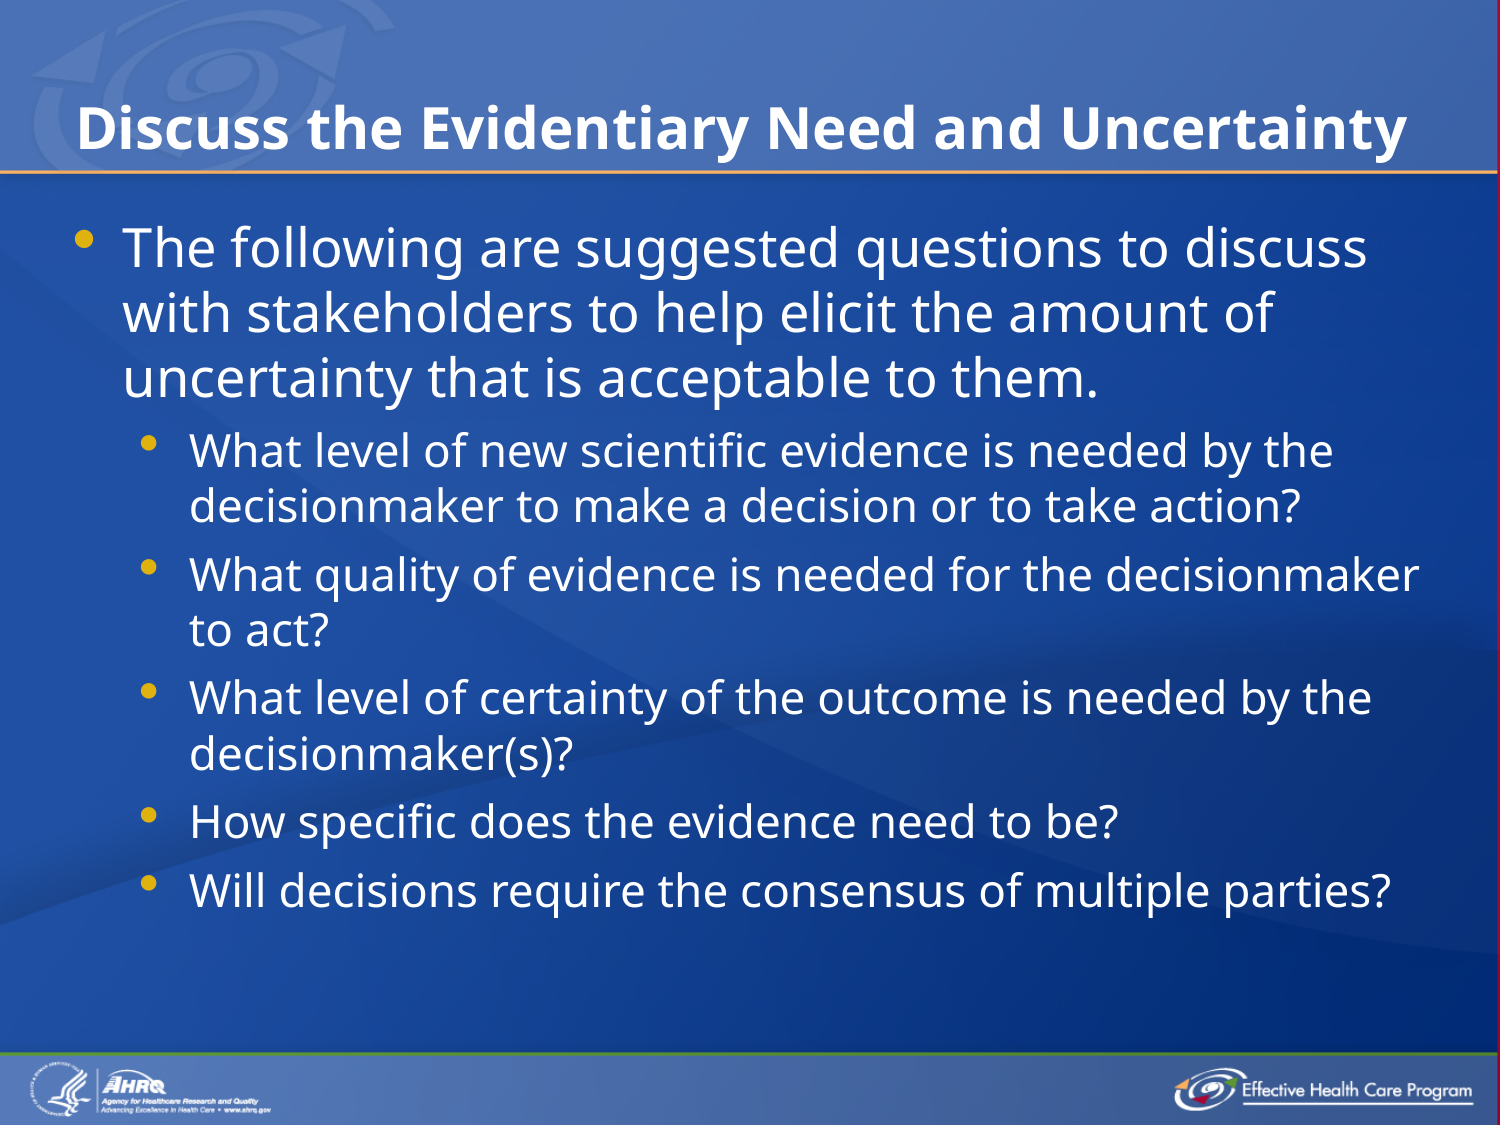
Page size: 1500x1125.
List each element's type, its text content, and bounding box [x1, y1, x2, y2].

title Discuss the Evidentiary Need and Uncertainty [75, 21, 1425, 163]
picture [0, 0, 1500, 1125]
list The following are suggested questions to discuss with stakeholders to help elicit the amount of uncertainty that is acceptable to them. What level of new scientific evidence is needed by the decisionmaker to make a decision or to take action? What quality of evidence is needed for the decisionmaker to act? What level of certainty of the outcome is needed by the decisionmaker(s)? How specific does the evidence need to be? Will decisions require the consensus of multiple parties? [75, 213, 1425, 1005]
